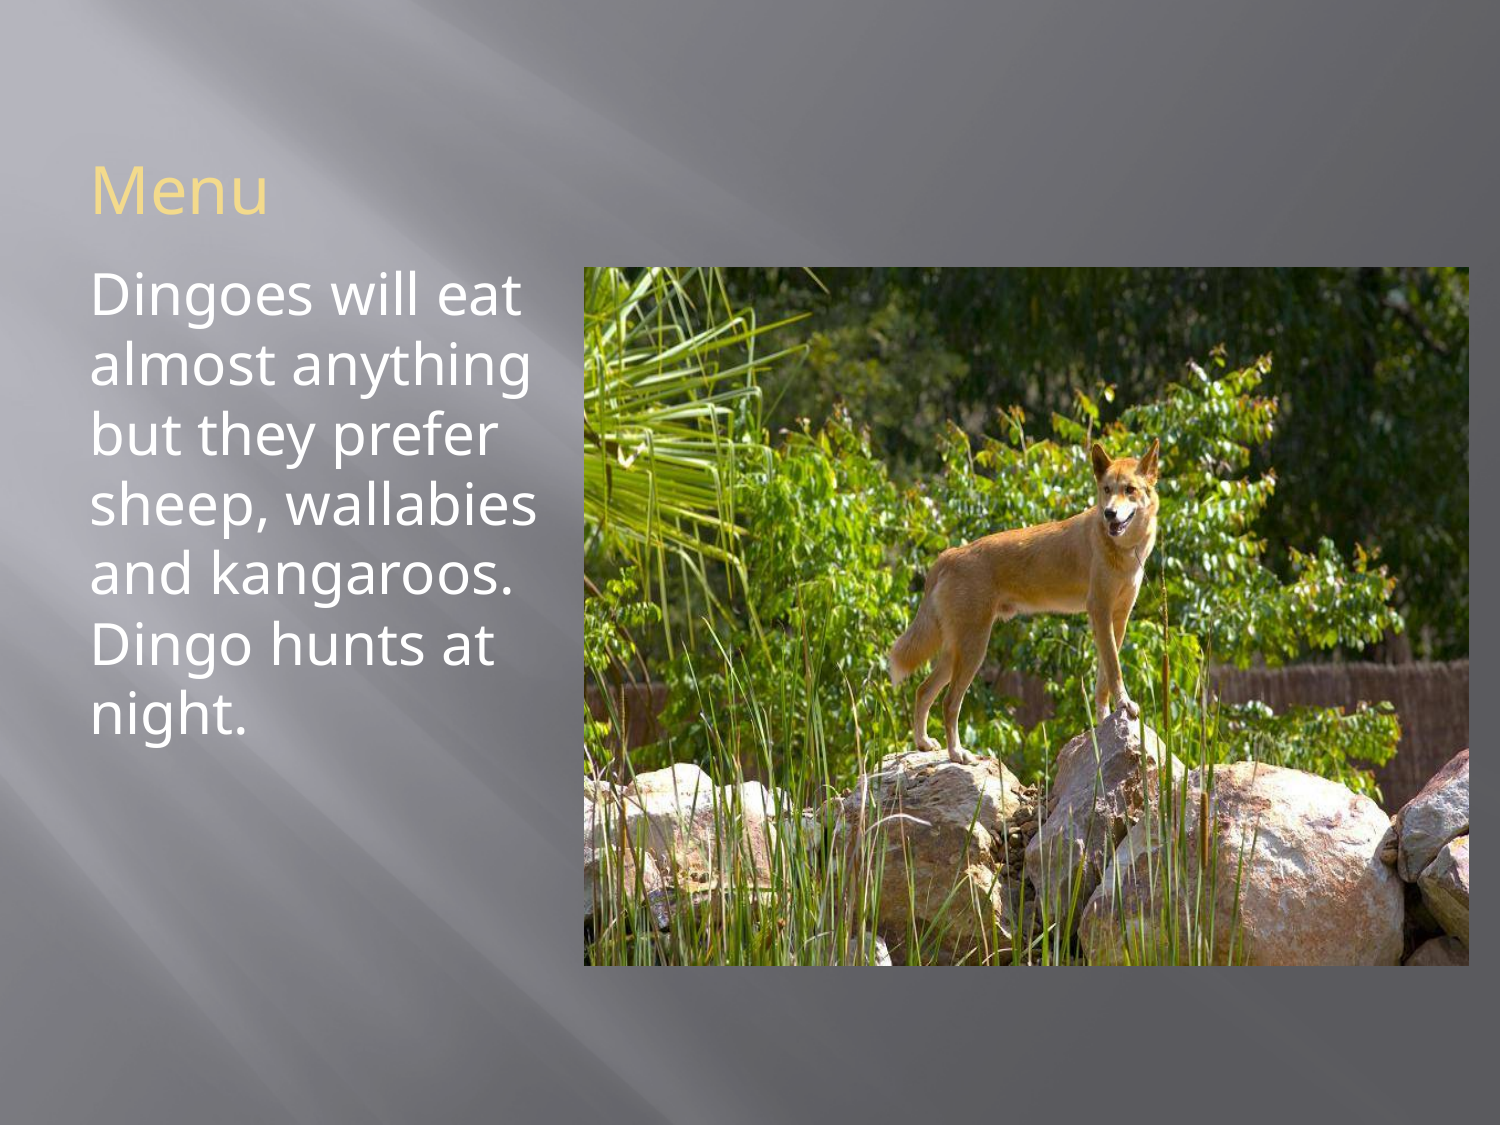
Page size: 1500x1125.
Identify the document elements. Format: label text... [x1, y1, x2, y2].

list Dingoes will eat almost anything but they prefer sheep, wallabies and kangaroos. Dingo hunts at night. [75, 249, 569, 1005]
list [584, 266, 1469, 966]
title Menu [75, 44, 502, 236]
